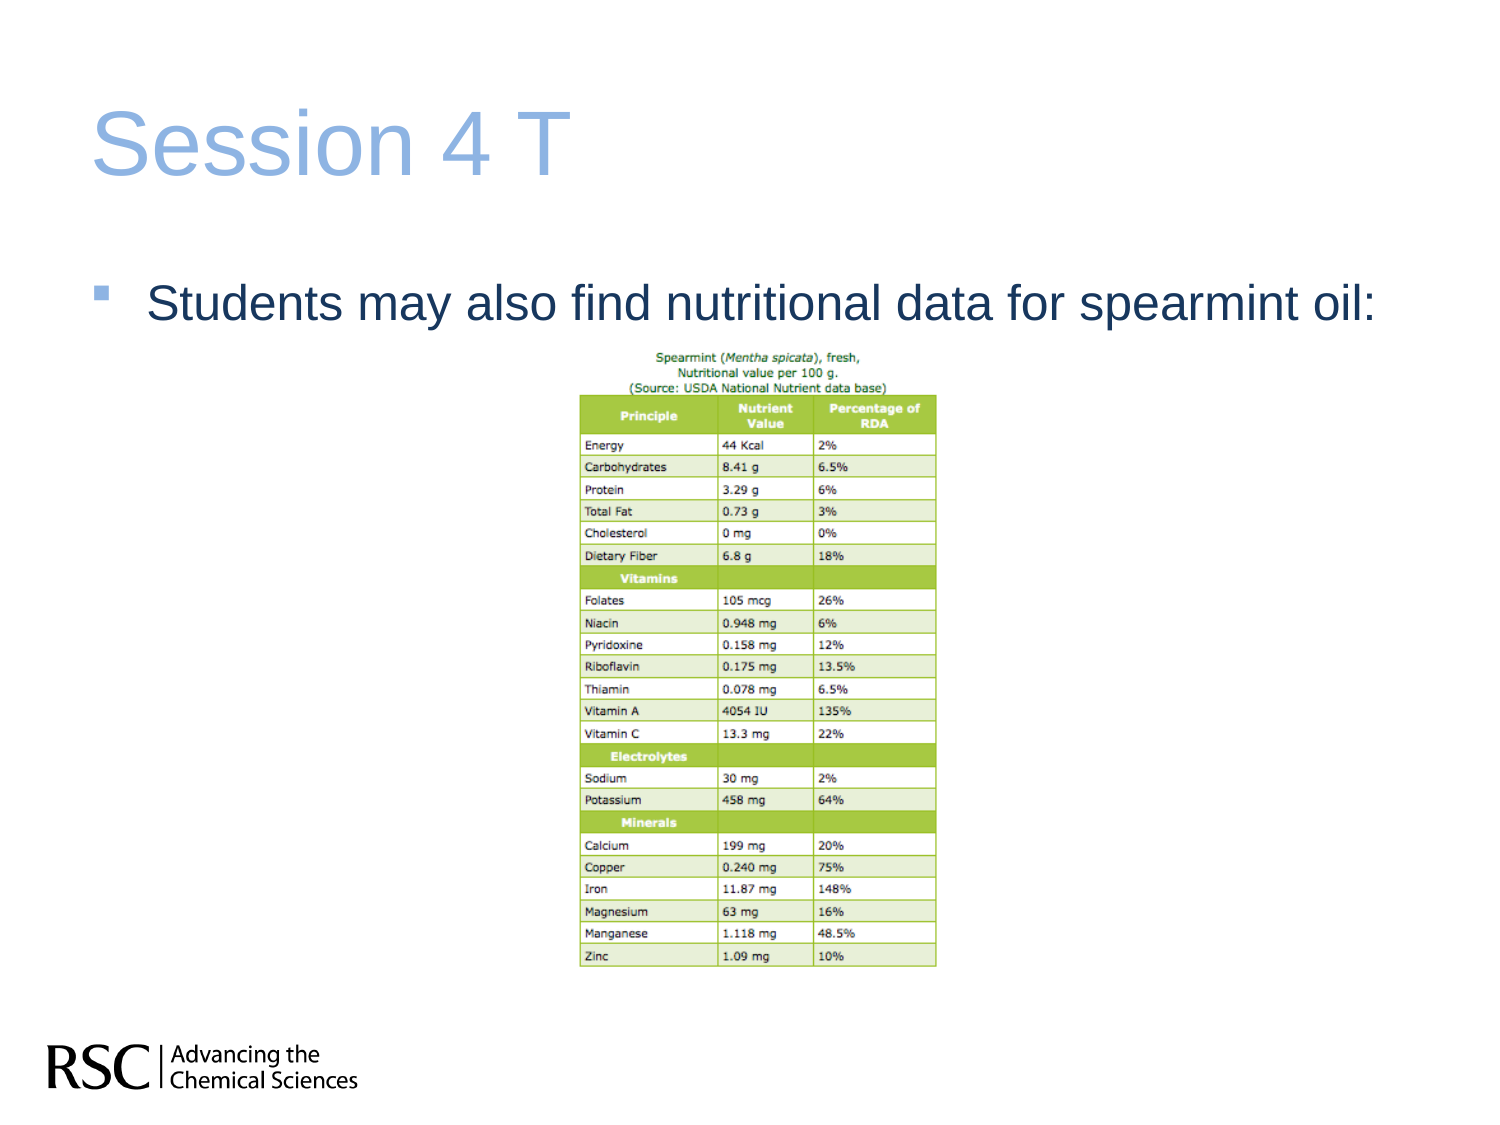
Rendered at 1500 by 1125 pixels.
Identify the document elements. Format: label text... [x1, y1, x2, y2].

picture [567, 347, 952, 1006]
list Students may also find nutritional data for spearmint oil: [75, 262, 1425, 1005]
title Session 4 T [75, 45, 1425, 233]
